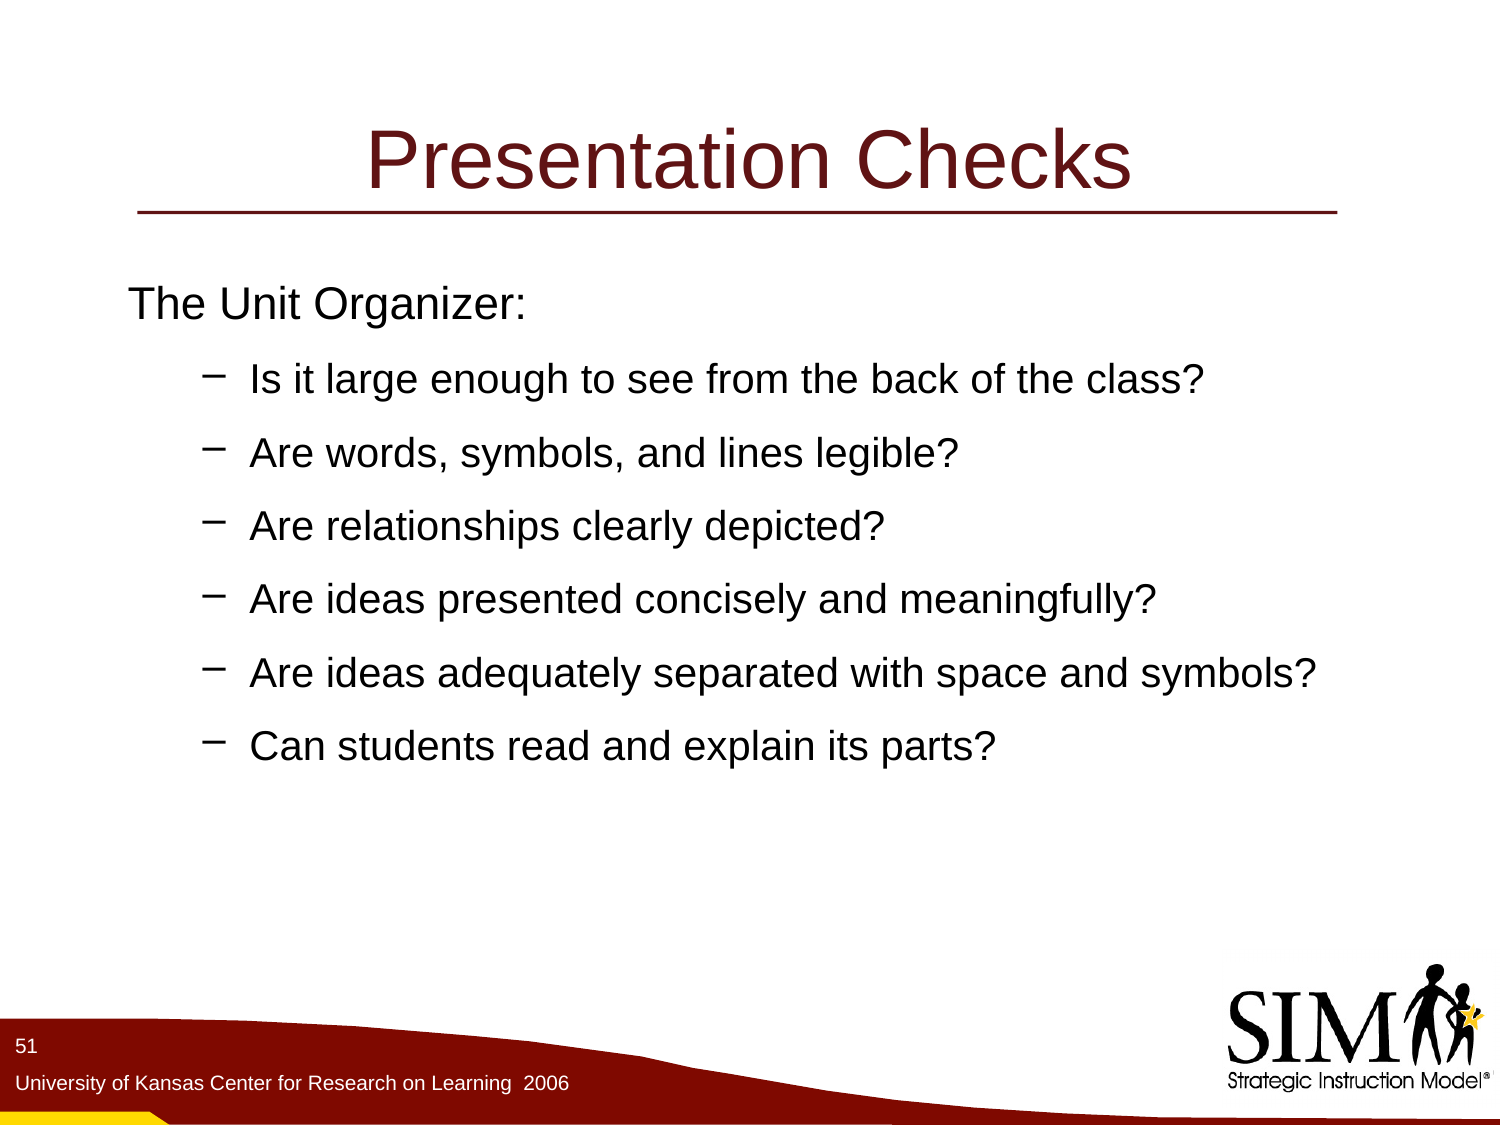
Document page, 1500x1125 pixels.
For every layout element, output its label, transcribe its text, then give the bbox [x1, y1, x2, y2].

list The Unit Organizer: Is it large enough to see from the back of the class? Are words, symbols, and lines legible? Are relationships clearly depicted? Are ideas presented concisely and meaningfully? Are ideas adequately separated with space and symbols? Can students read and explain its parts? [112, 249, 1388, 901]
picture [1222, 949, 1500, 1108]
footer University of Kansas Center for Research on Learning 2006 [0, 1062, 626, 1101]
slide_number 51 [0, 1024, 313, 1062]
title Presentation Checks [112, 74, 1388, 213]
